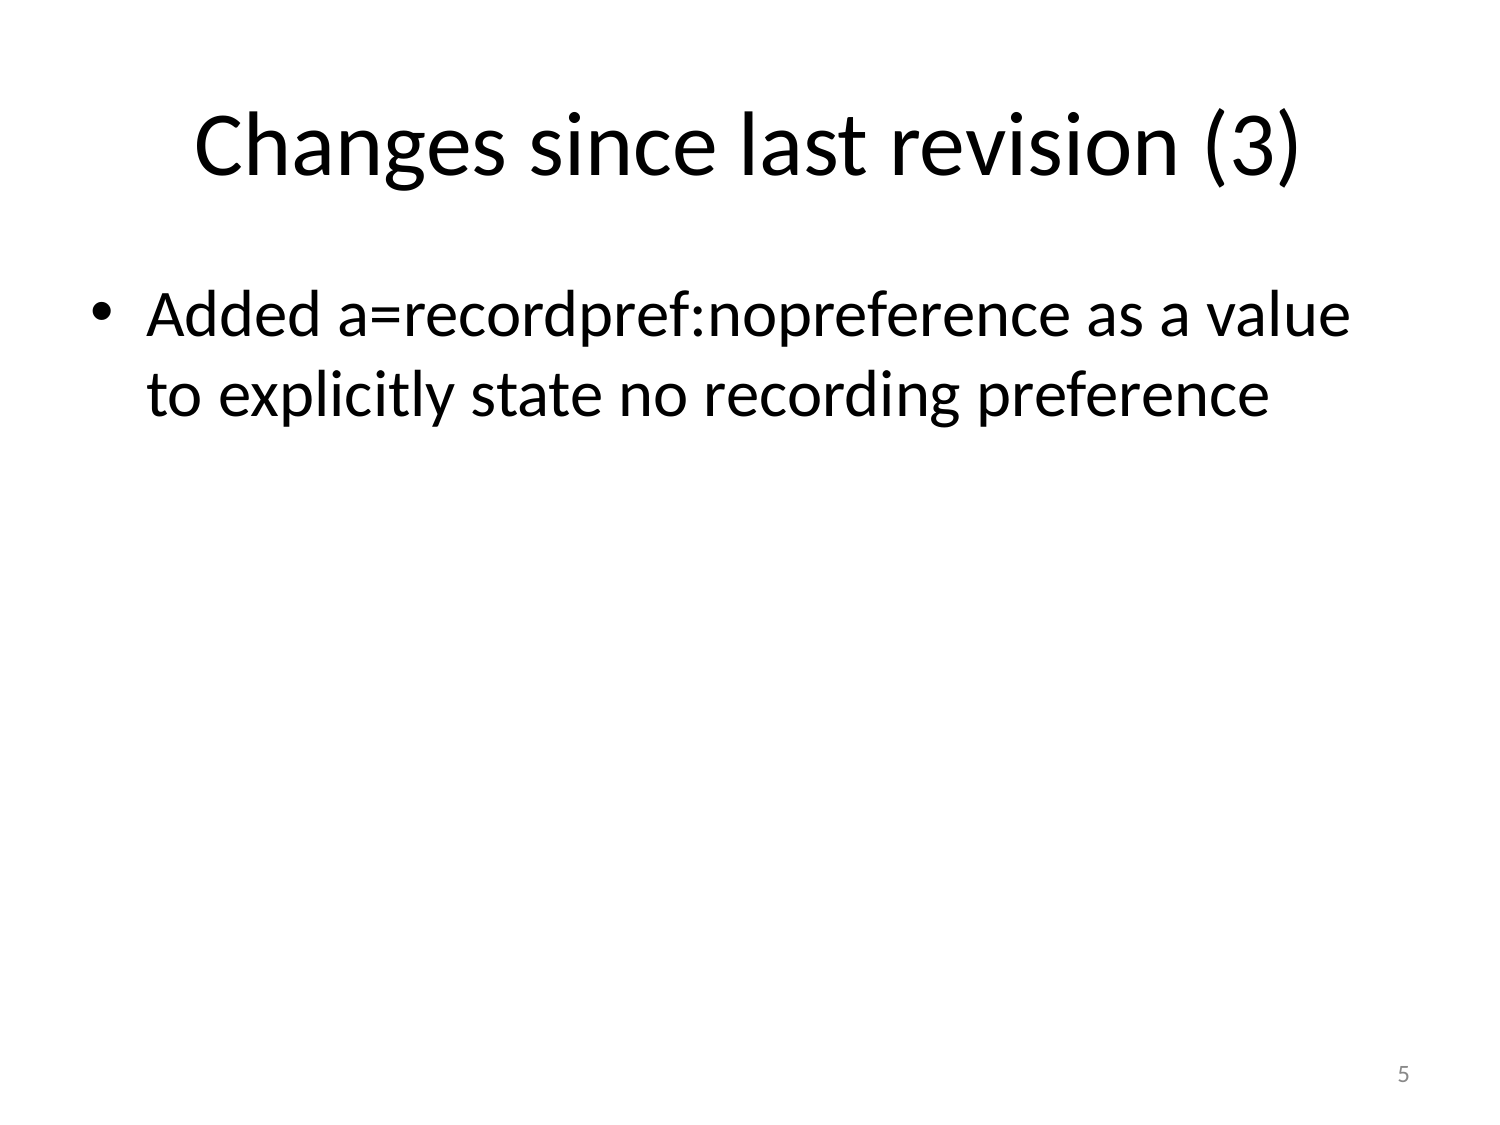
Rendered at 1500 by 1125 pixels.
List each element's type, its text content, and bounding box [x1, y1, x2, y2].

slide_number 5 [1074, 1042, 1425, 1103]
title Changes since last revision (3) [75, 45, 1425, 233]
list Added a=recordpref:nopreference as a value to explicitly state no recording preference [75, 262, 1425, 1005]
